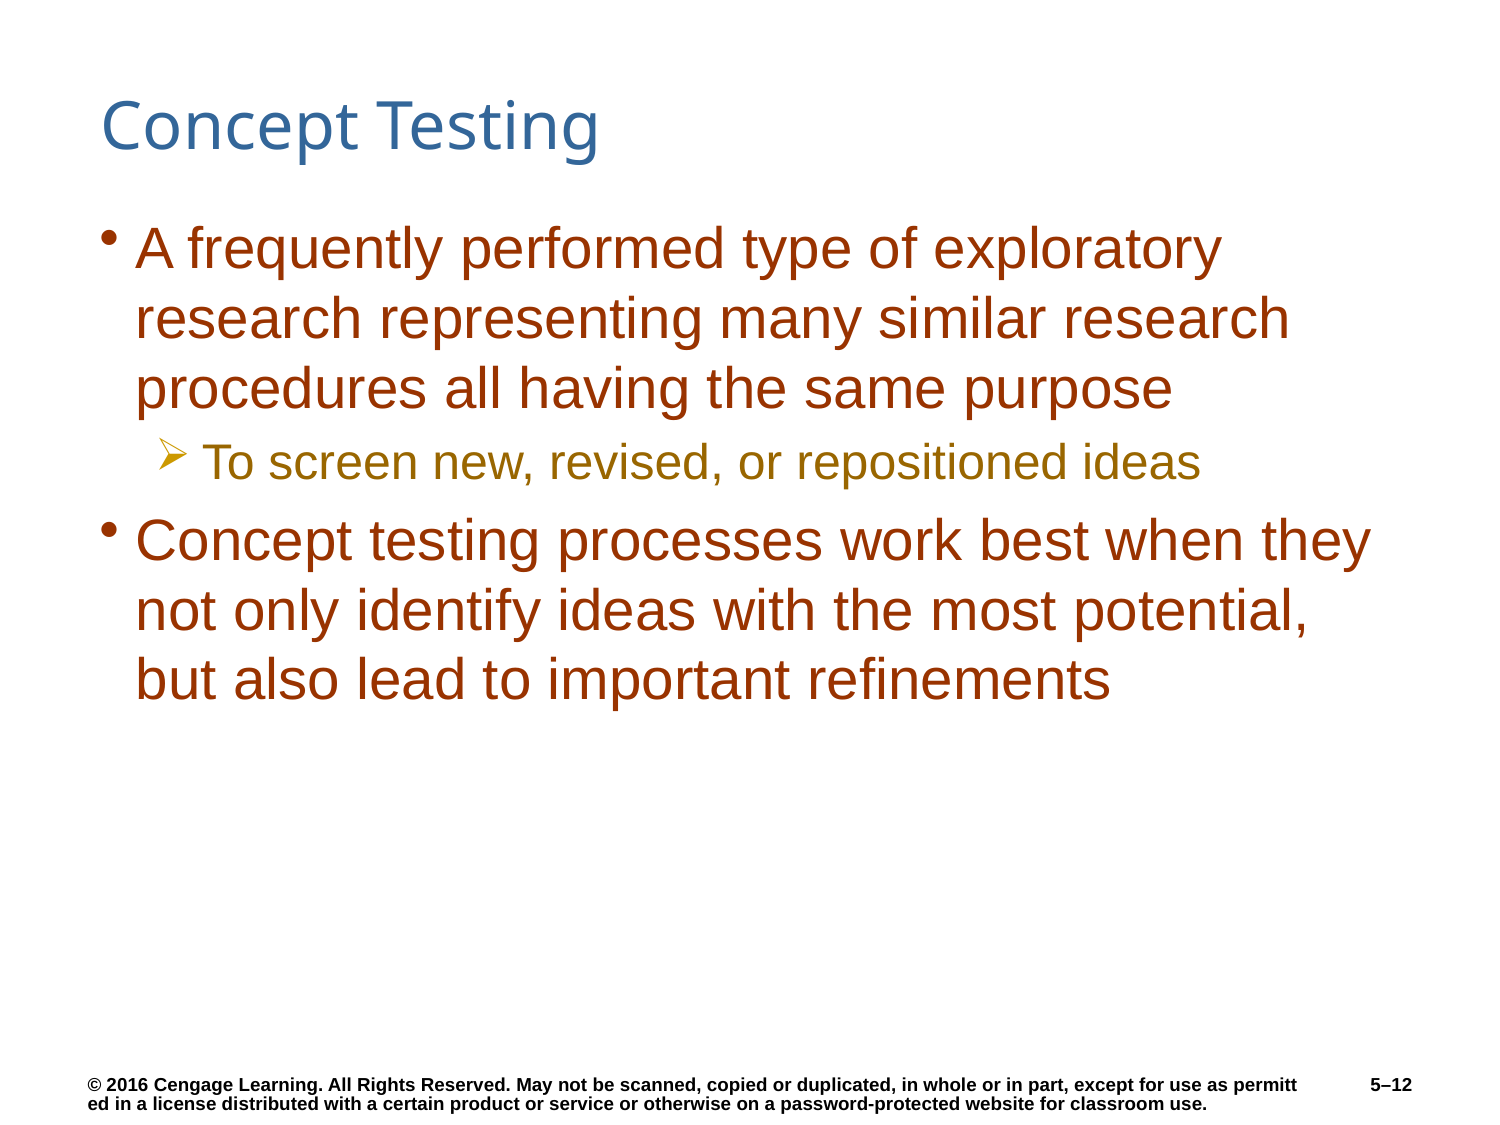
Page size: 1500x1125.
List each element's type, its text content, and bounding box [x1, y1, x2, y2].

slide_number 5–12 [1050, 1042, 1413, 1103]
footer © 2016 Cengage Learning. All Rights Reserved. May not be scanned, copied or duplicated, in whole or in part, except for use as permitted in a license distributed with a certain product or service or otherwise on a password-protected website for classroom use. [87, 1057, 1050, 1103]
list A frequently performed type of exploratory research representing many similar research procedures all having the same purpose To screen new, revised, or repositioned ideas Concept testing processes work best when they not only identify ideas with the most potential, but also lead to important refinements [84, 202, 1414, 1013]
title Concept Testing [85, 75, 1411, 171]
